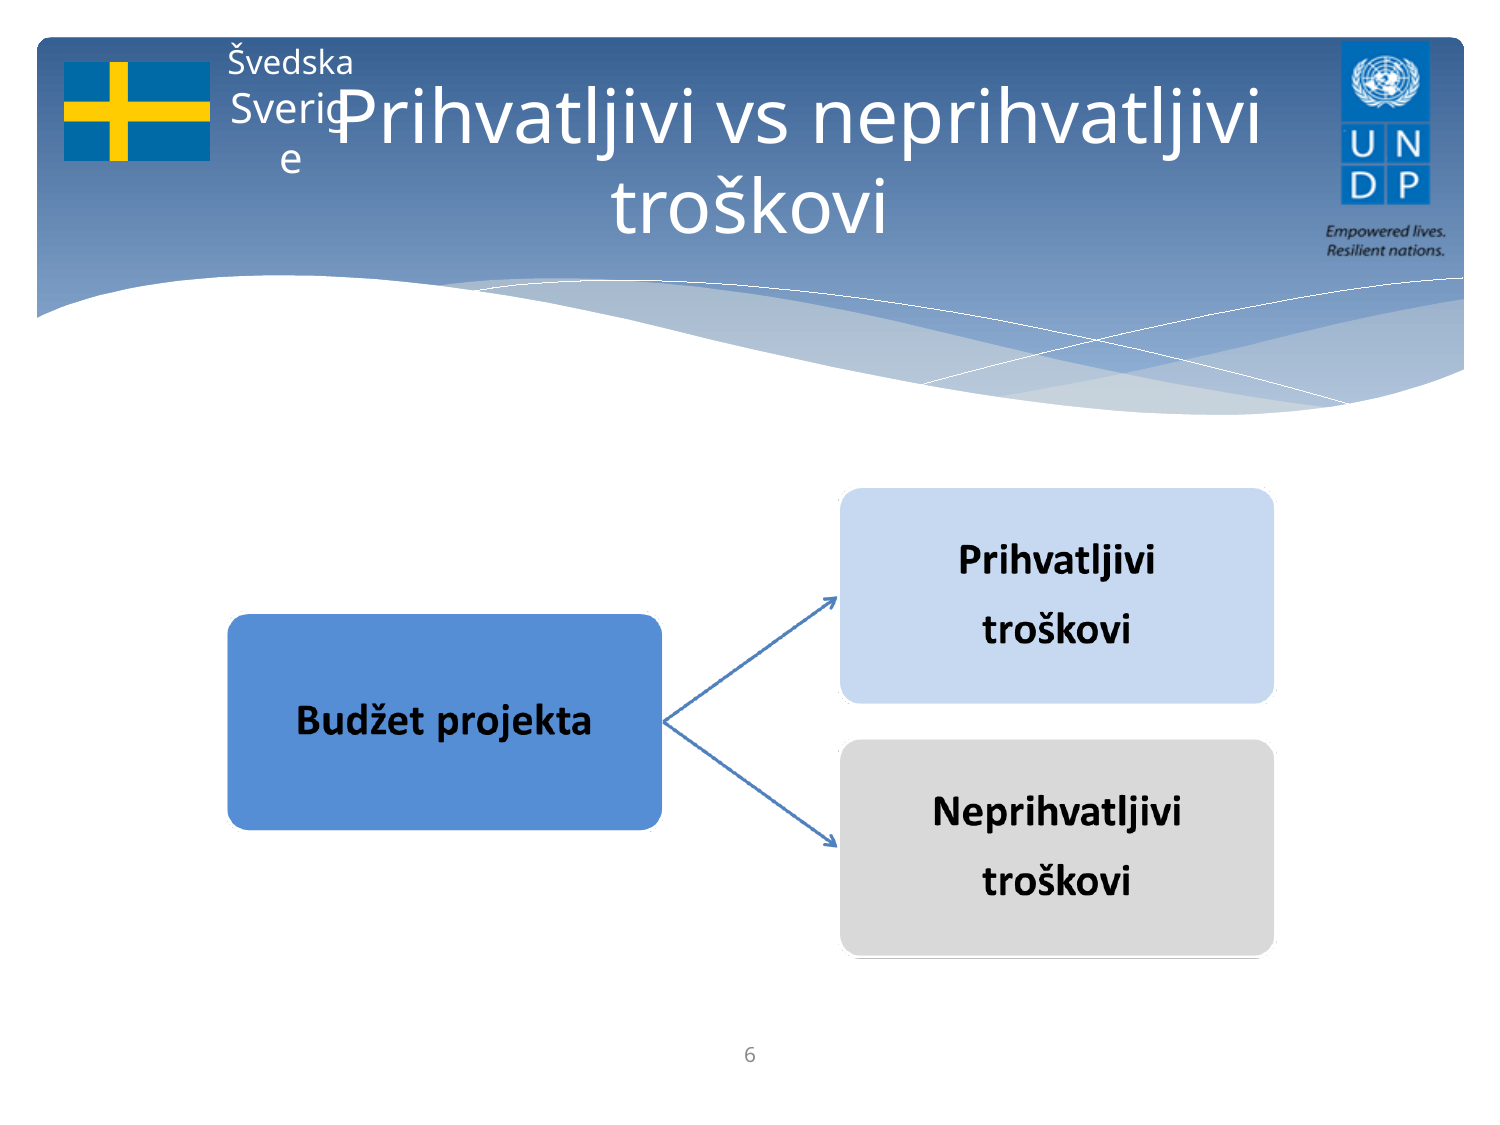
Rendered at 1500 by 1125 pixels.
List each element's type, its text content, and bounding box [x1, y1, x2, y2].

picture [64, 62, 210, 162]
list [224, 438, 1277, 1006]
text_box Švedska Sverige [210, 61, 378, 162]
title Prihvatljivi vs neprihvatljivi troškovi [75, 55, 1320, 261]
picture [1326, 41, 1449, 281]
slide_number 6 [654, 1025, 846, 1086]
